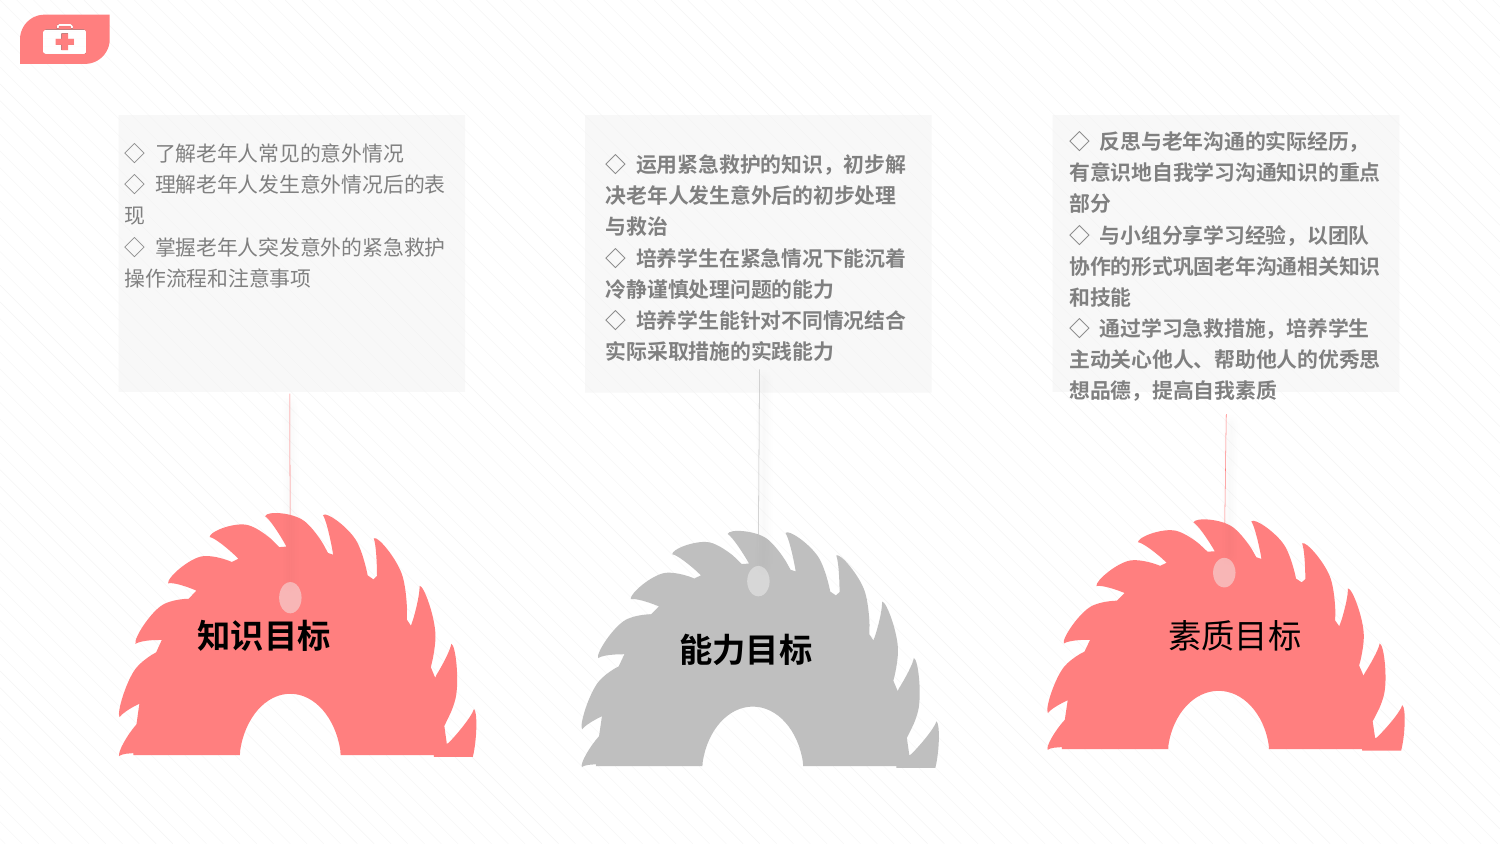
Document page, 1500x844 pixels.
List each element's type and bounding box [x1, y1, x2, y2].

text_box [1047, 115, 1405, 751]
text_box [109, 115, 477, 757]
text_box [581, 115, 939, 768]
text_box [19, 14, 110, 64]
